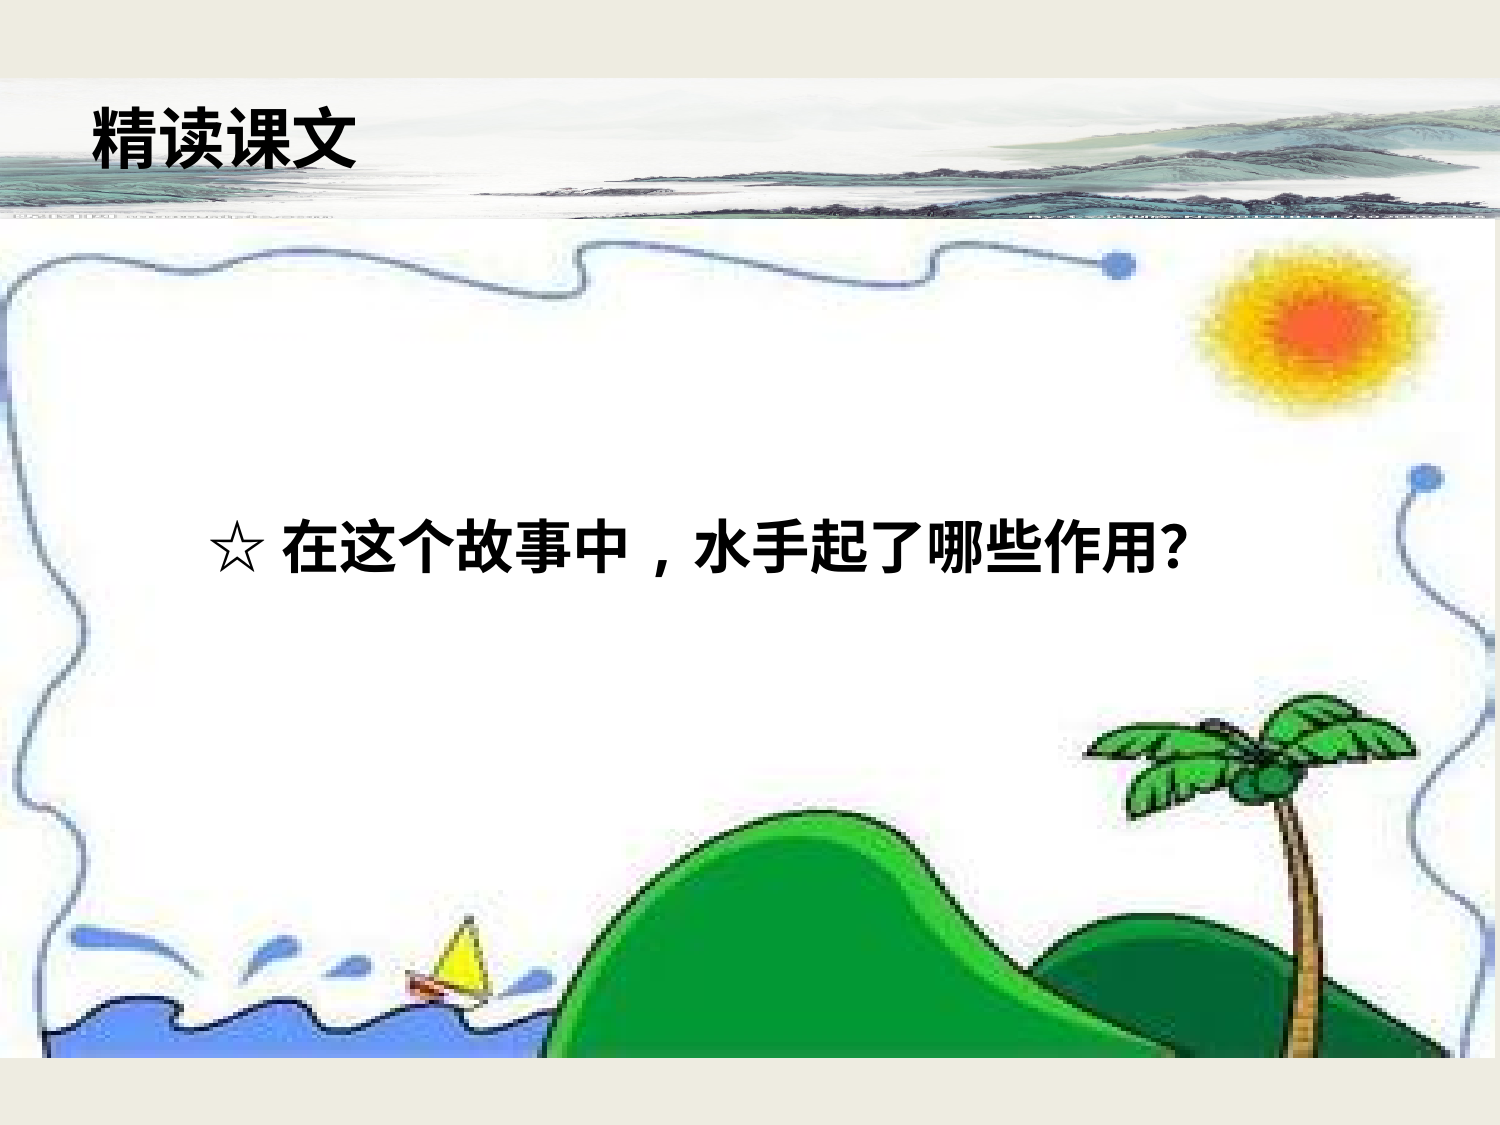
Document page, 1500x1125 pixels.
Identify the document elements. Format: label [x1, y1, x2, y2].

picture [0, 77, 1500, 1059]
